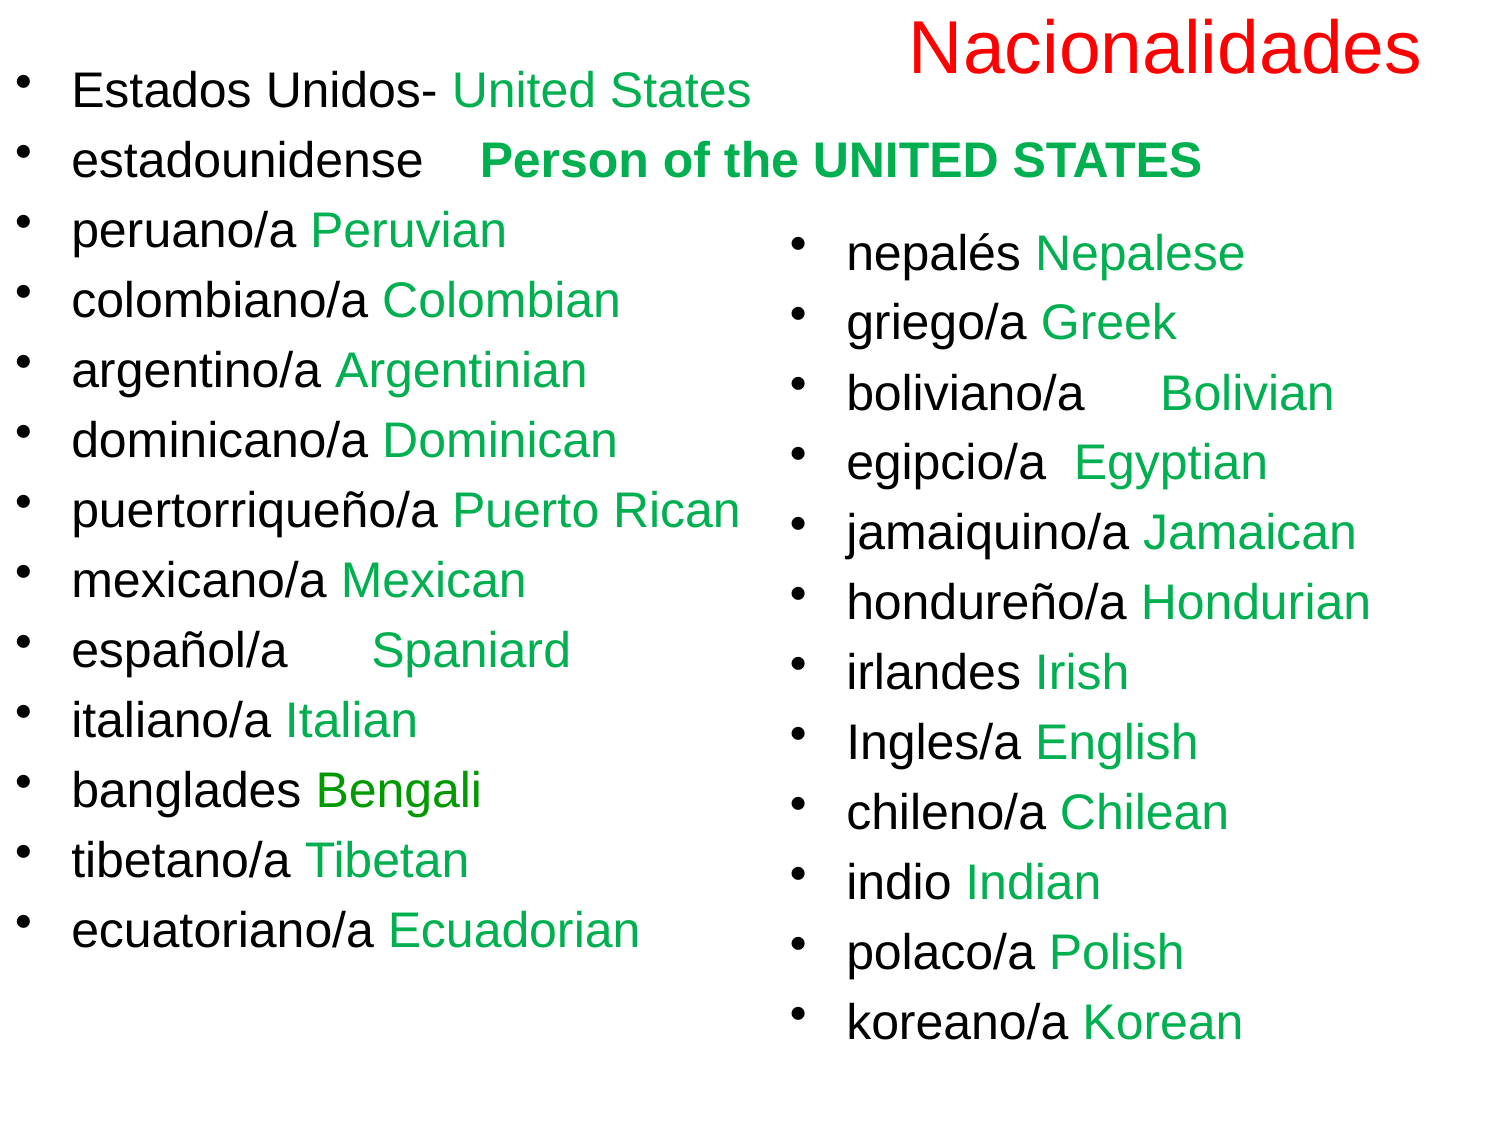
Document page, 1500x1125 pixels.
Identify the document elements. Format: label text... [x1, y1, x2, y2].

text_box nepalés Nepalese griego/a Greek boliviano/a Bolivian egipcio/a Egyptian jamaiquino/a Jamaican hondureño/a Hondurian irlandes Irish Ingles/a English chileno/a Chilean indio Indian polaco/a Polish koreano/a Korean [774, 212, 1500, 1100]
list Estados Unidos- United States estadounidense Person of the UNITED STATES peruano/a Peruvian colombiano/a Colombian argentino/a Argentinian dominicano/a Dominican puertorriqueño/a Puerto Rican mexicano/a Mexican español/a Spaniard italiano/a Italian banglades Bengali tibetano/a Tibetan ecuatoriano/a Ecuadorian [0, 50, 1363, 938]
title Nacionalidades [87, 0, 1438, 138]
